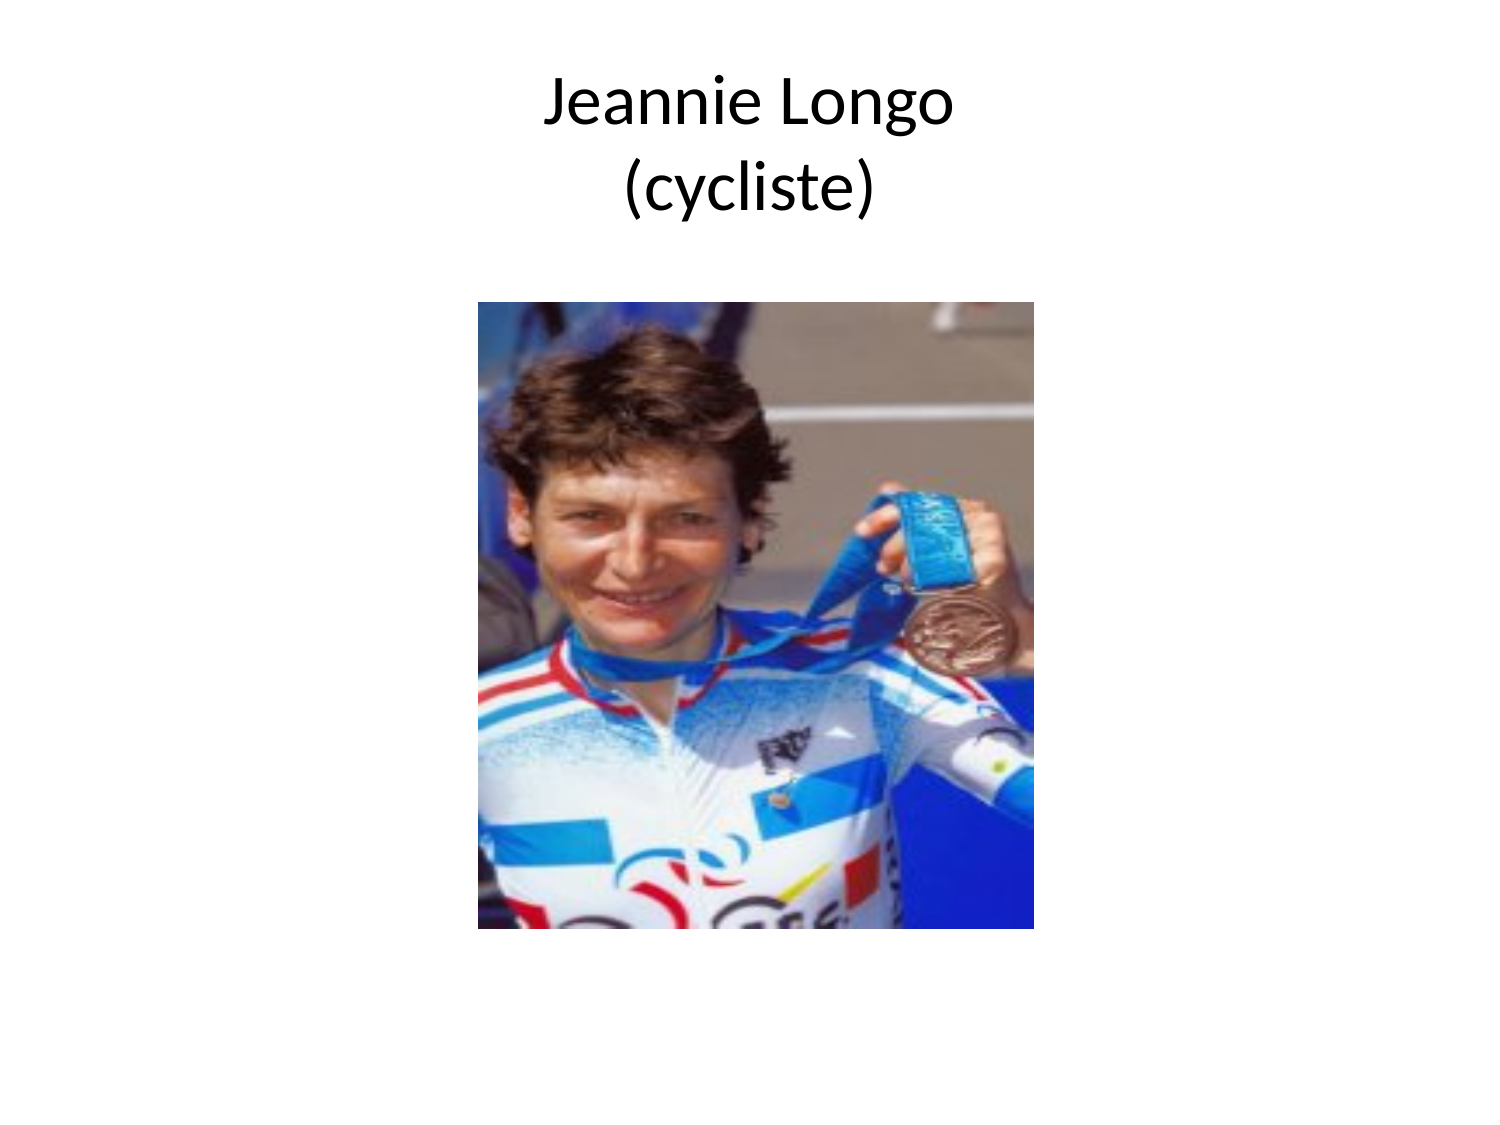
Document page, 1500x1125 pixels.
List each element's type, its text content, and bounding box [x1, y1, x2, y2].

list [478, 302, 1034, 929]
title Jeannie Longo (cycliste) [75, 45, 1425, 233]
